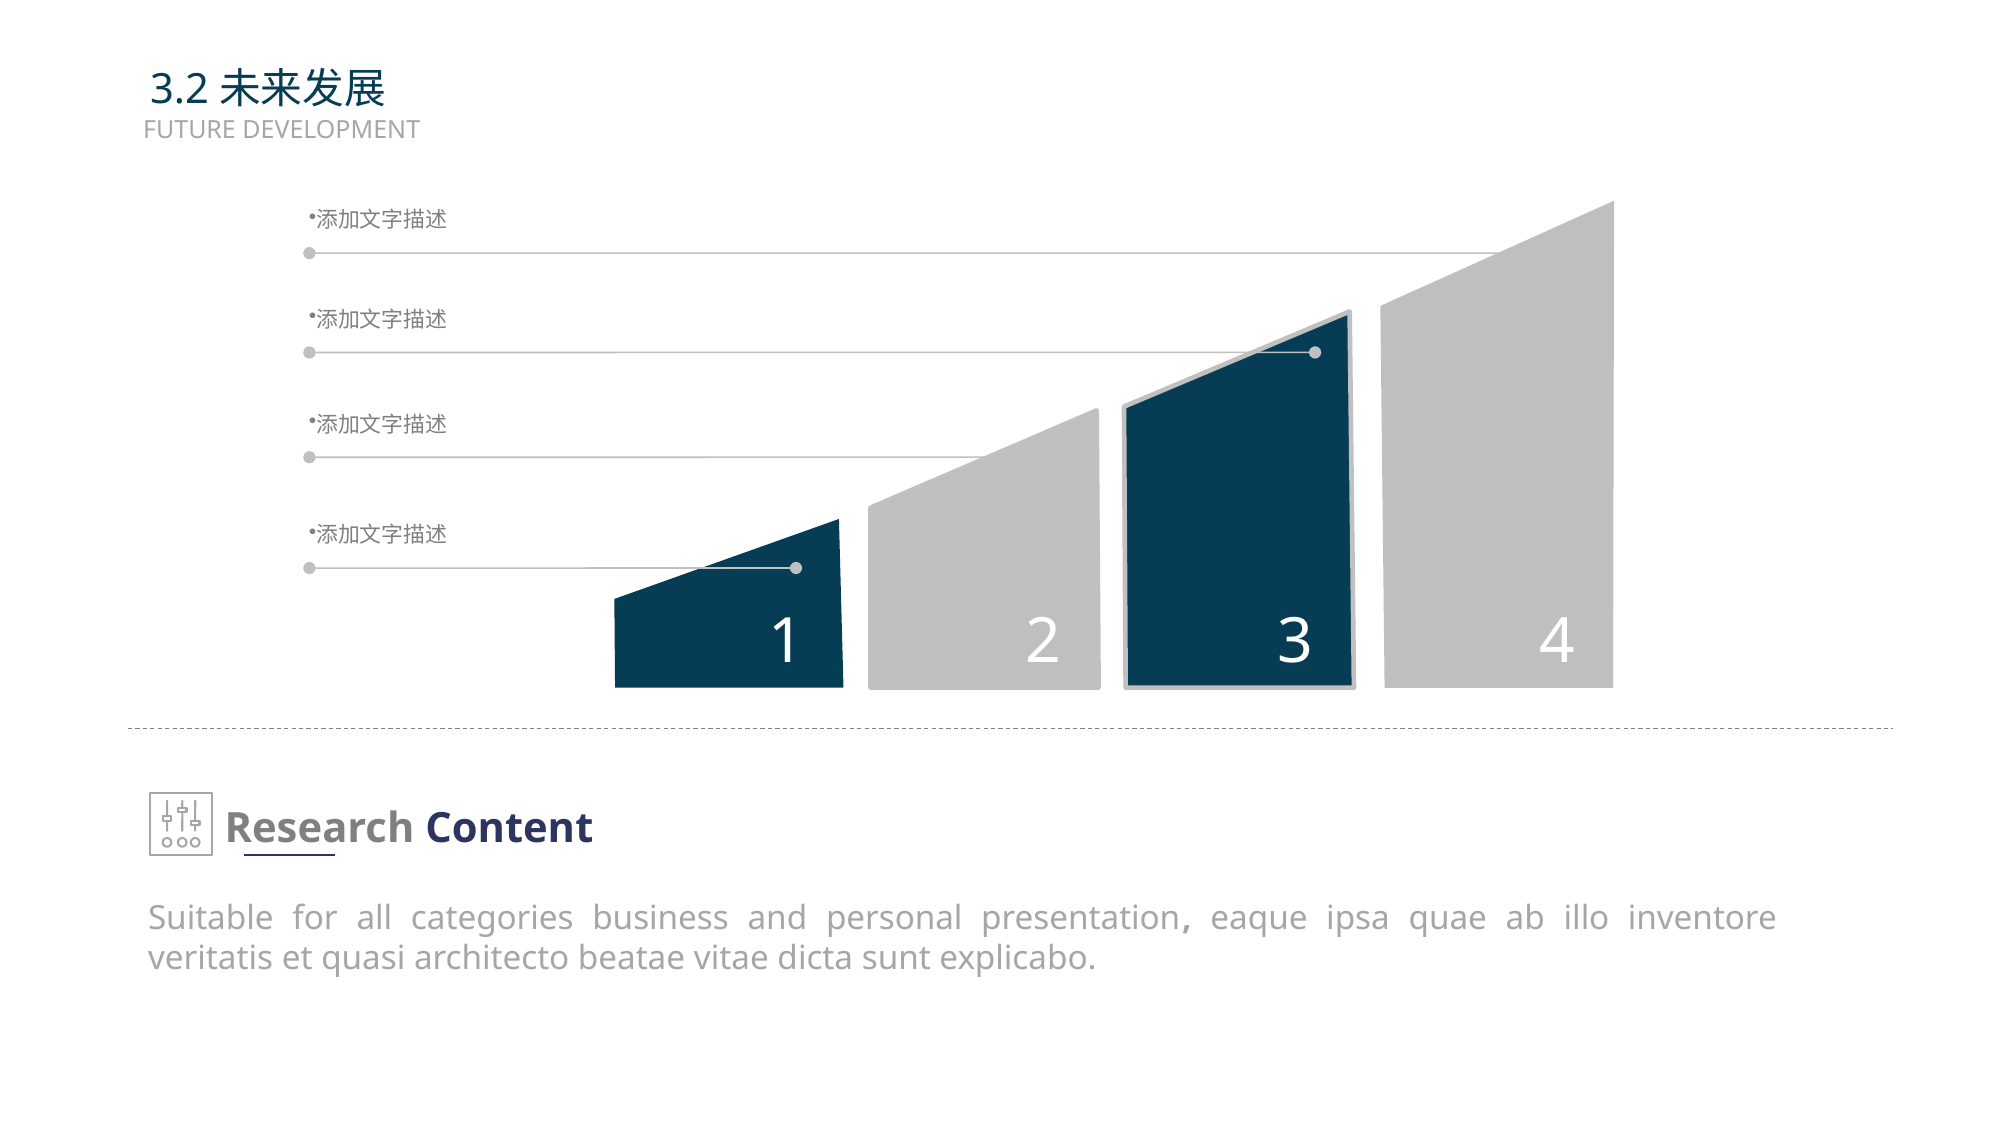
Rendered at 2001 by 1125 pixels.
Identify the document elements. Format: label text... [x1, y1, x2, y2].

text_box 添加文字描述 [294, 508, 761, 555]
text_box Research Content [209, 793, 609, 859]
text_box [1380, 200, 1615, 688]
text_box 添加文字描述 [294, 397, 761, 444]
text_box FUTURE DEVELOPMENT [128, 106, 436, 152]
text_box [1123, 311, 1354, 688]
text_box [303, 346, 1123, 359]
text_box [614, 518, 844, 688]
text_box 添加文字描述 [294, 193, 761, 240]
text_box 添加文字描述 [294, 292, 761, 339]
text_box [149, 792, 213, 856]
text_box Suitable for all categories business and personal presentation, eaque ipsa quae ab illo inventore veritatis et quasi architecto beatae vitae dicta sunt explicabo. [133, 888, 1793, 984]
text_box [303, 246, 1380, 260]
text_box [870, 410, 1099, 688]
text_box [303, 451, 870, 464]
text_box [303, 561, 614, 575]
text_box 3.2未来发展 [135, 54, 401, 119]
